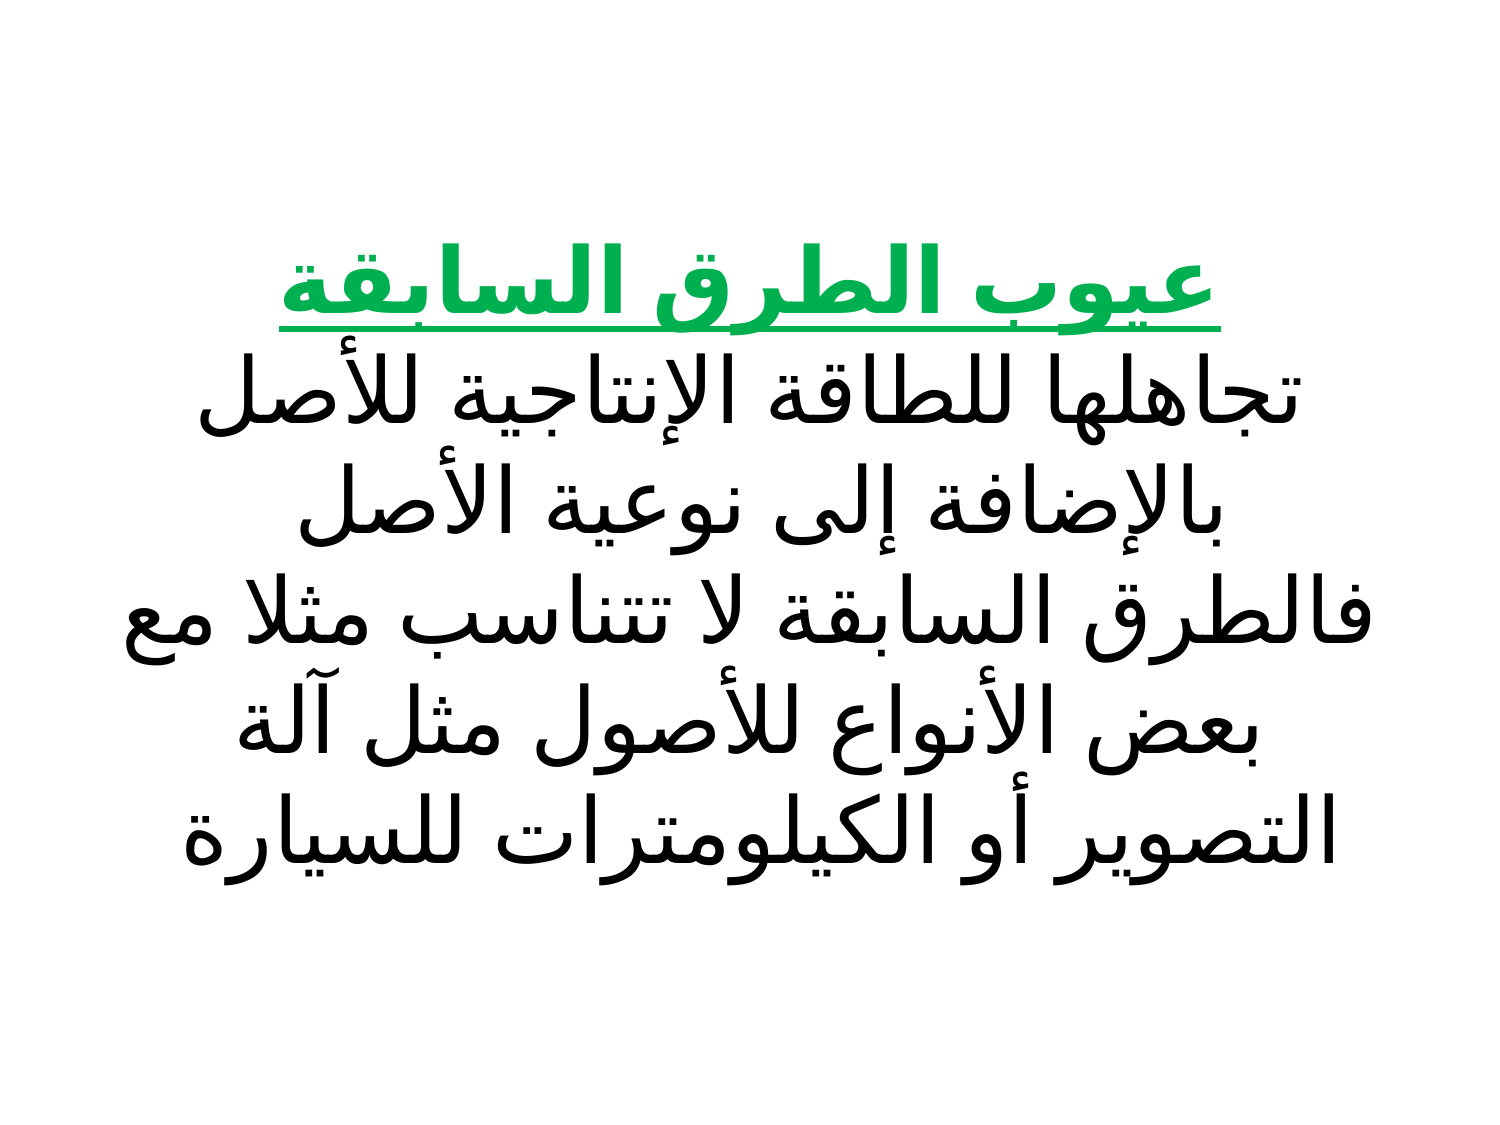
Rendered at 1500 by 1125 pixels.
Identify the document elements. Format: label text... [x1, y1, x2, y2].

title عيوب الطرق السابقة تجاهلها للطاقة الإنتاجية للأصل بالإضافة إلى نوعية الأصل فالطرق السابقة لا تتناسب مثلا مع بعض الأنواع للأصول مثل آلة التصوير أو الكيلومترات للسيارة [75, 45, 1425, 1059]
